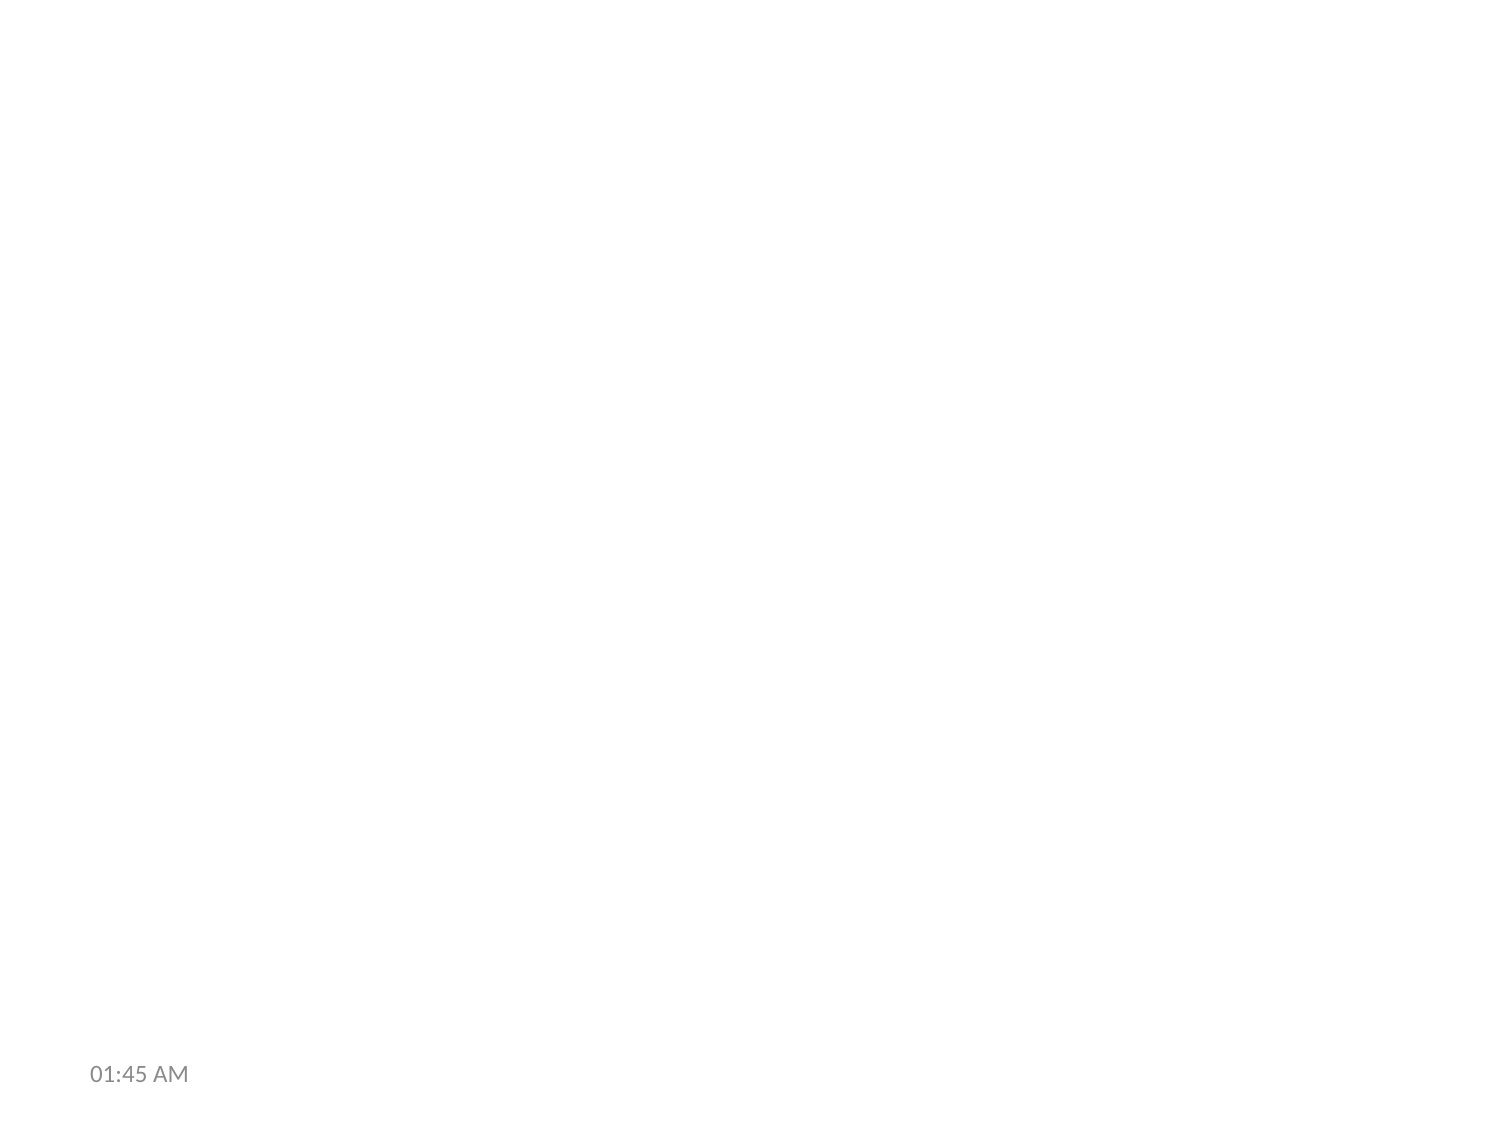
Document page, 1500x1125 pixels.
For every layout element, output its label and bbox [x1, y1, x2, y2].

slide_number [75, 1042, 425, 1103]
